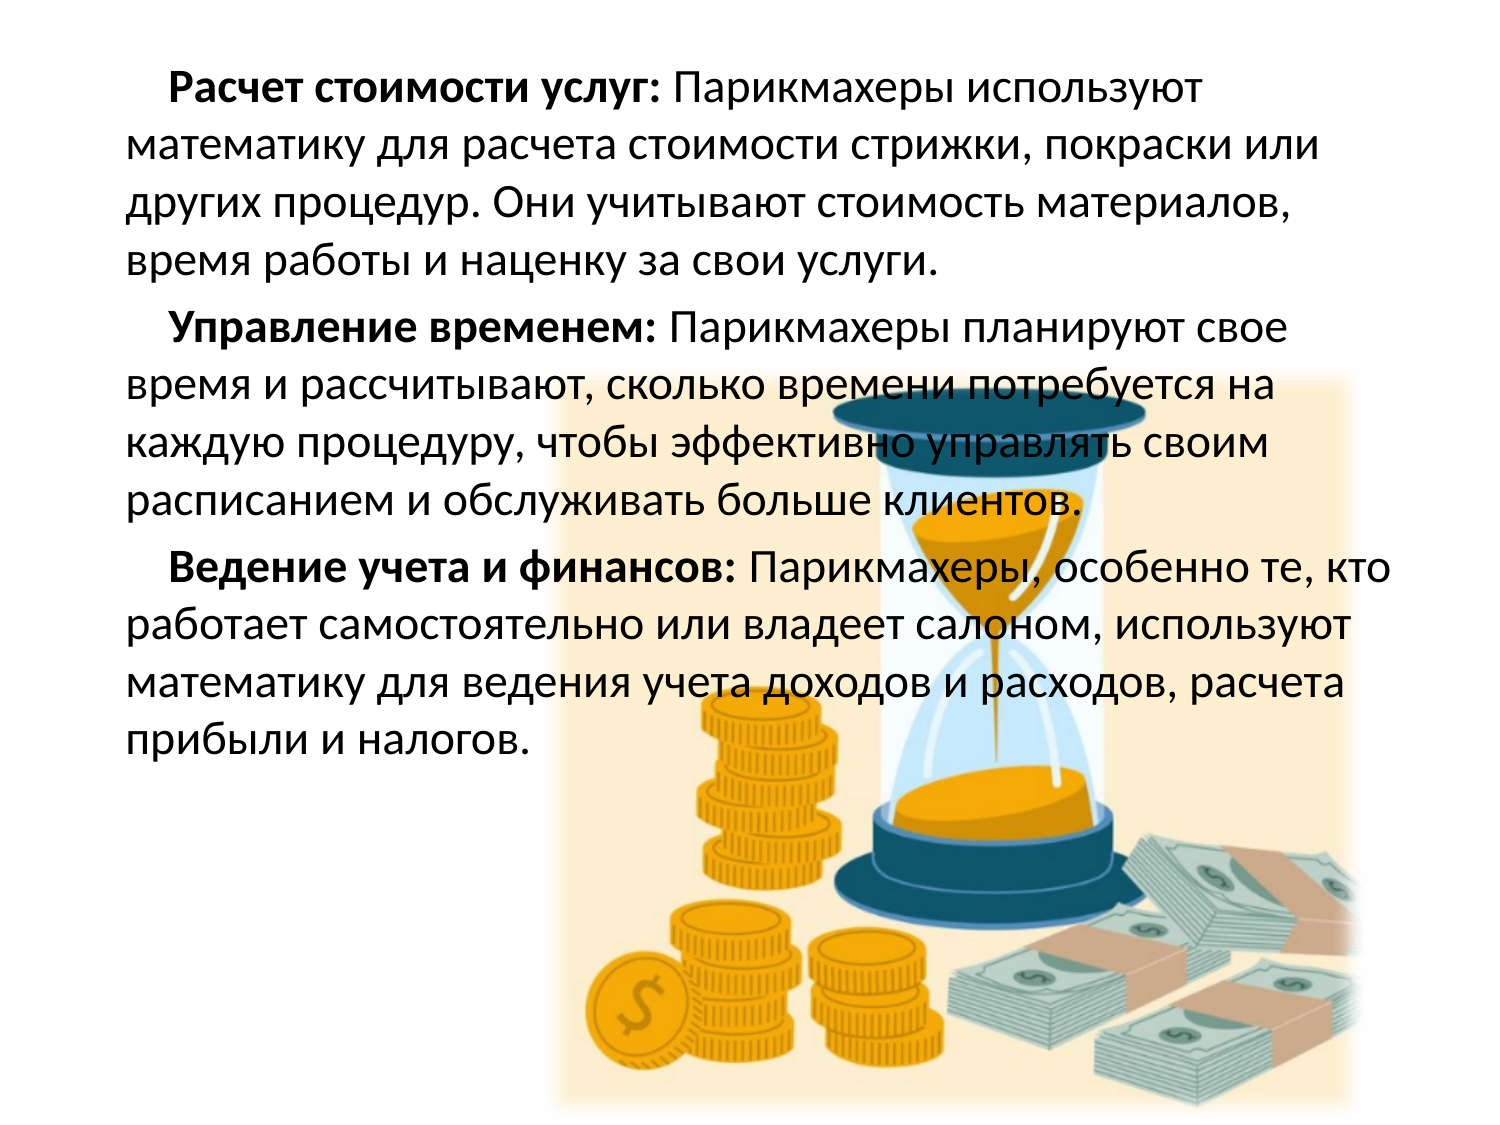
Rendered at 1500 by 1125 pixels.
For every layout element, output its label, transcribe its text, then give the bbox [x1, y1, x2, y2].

list Расчет стоимости услуг: Парикмахеры используют математику для расчета стоимости стрижки, покраски или других процедур. Они учитывают стоимость материалов, время работы и наценку за свои услуги. Управление временем: Парикмахеры планируют свое время и рассчитывают, сколько времени потребуется на каждую процедуру, чтобы эффективно управлять своим расписанием и обслуживать больше клиентов. Ведение учета и финансов: Парикмахеры, особенно те, кто работает самостоятельно или владеет салоном, используют математику для ведения учета доходов и расходов, расчета прибыли и налогов. [58, 46, 1409, 790]
picture [539, 362, 1367, 1125]
